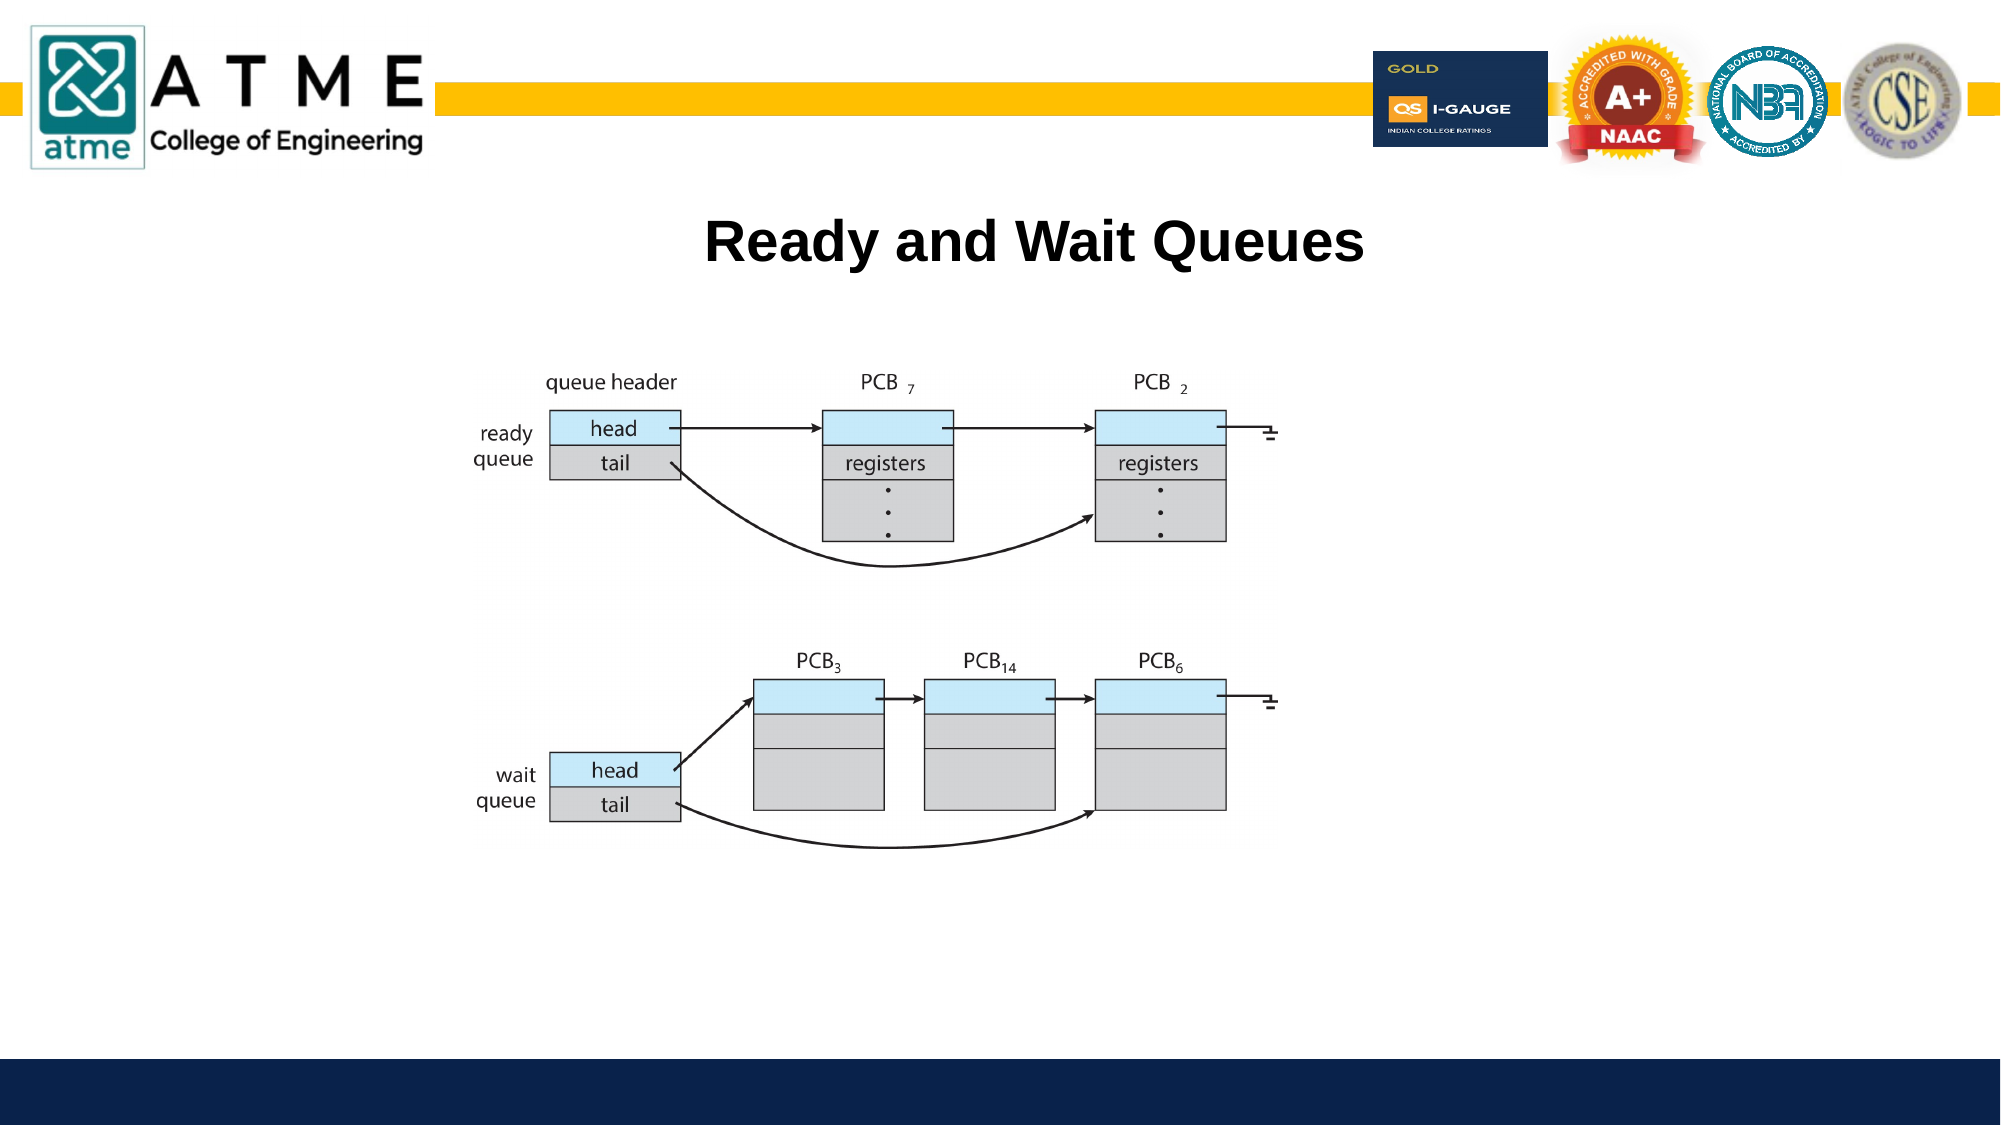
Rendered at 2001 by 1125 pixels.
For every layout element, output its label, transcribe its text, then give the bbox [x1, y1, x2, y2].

picture [0, 1059, 2001, 1125]
picture [22, 15, 435, 178]
picture [1840, 26, 1968, 176]
picture [1373, 20, 1828, 180]
text_box Ready and Wait Queues [689, 195, 1382, 281]
picture [473, 370, 1278, 849]
